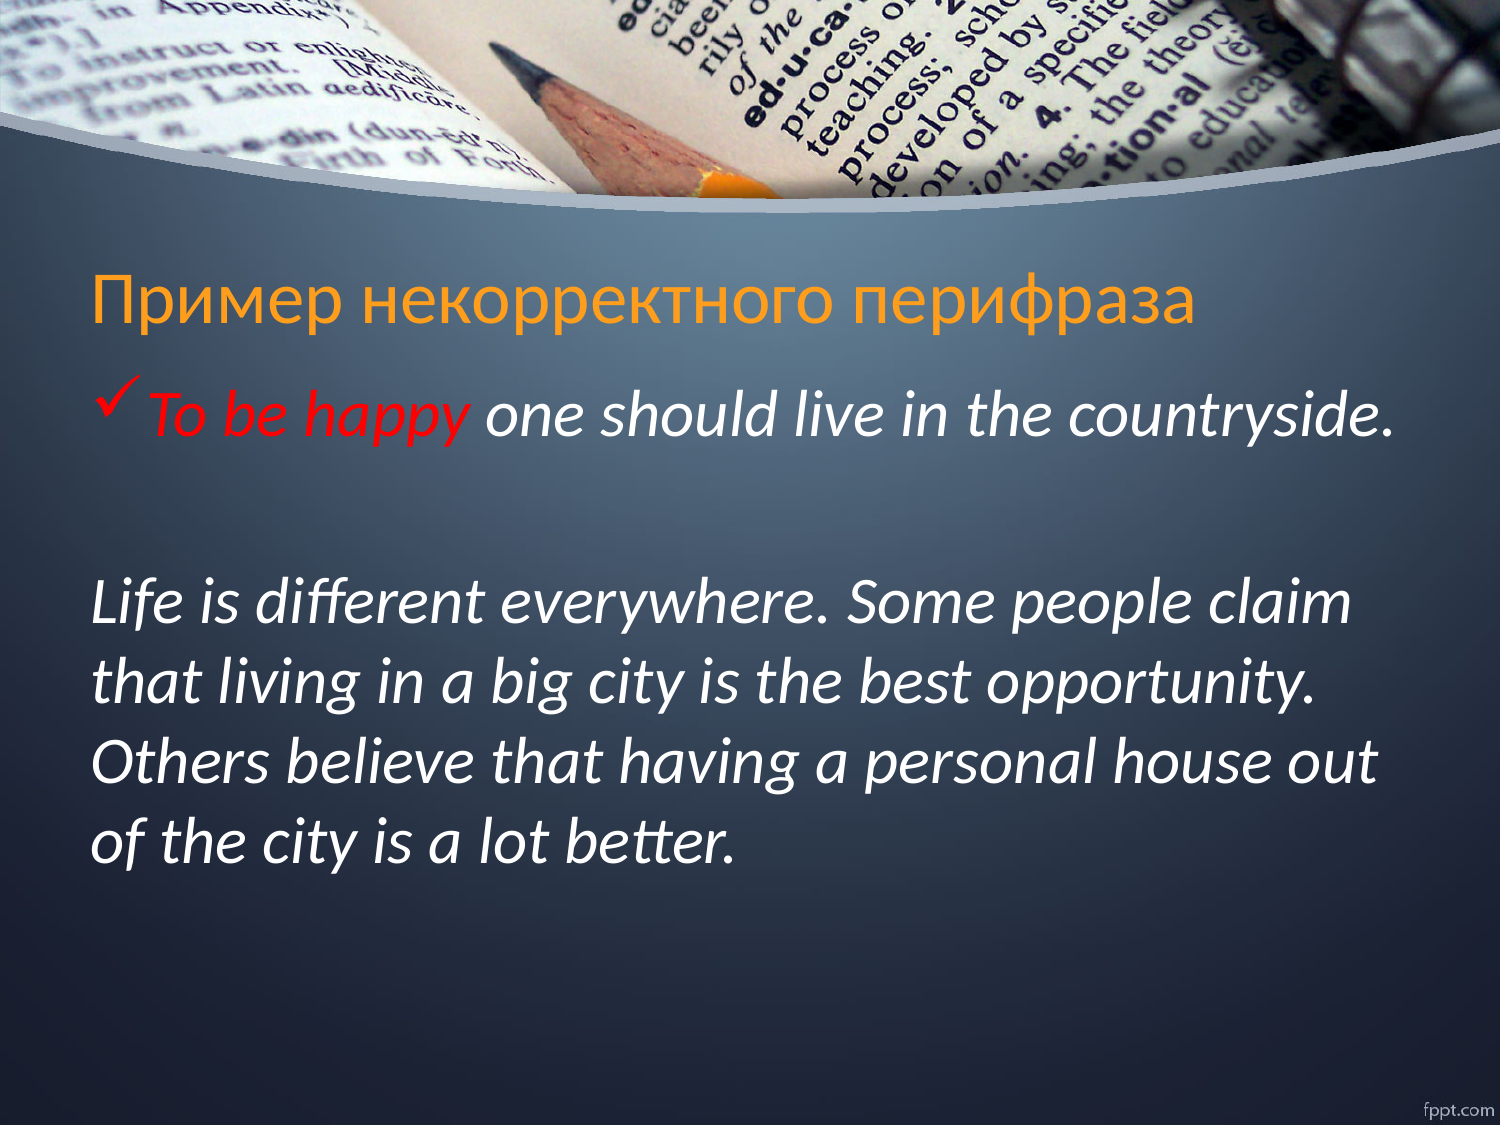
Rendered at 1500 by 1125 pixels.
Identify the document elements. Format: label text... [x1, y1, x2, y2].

list To be happy one should live in the countryside. Life is different everywhere. Some people claim that living in a big city is the best opportunity. Others believe that having a personal house out of the city is a lot better. [75, 362, 1425, 1055]
picture [0, 0, 1500, 1125]
title Пример некорректного перифраза [75, 211, 1425, 362]
